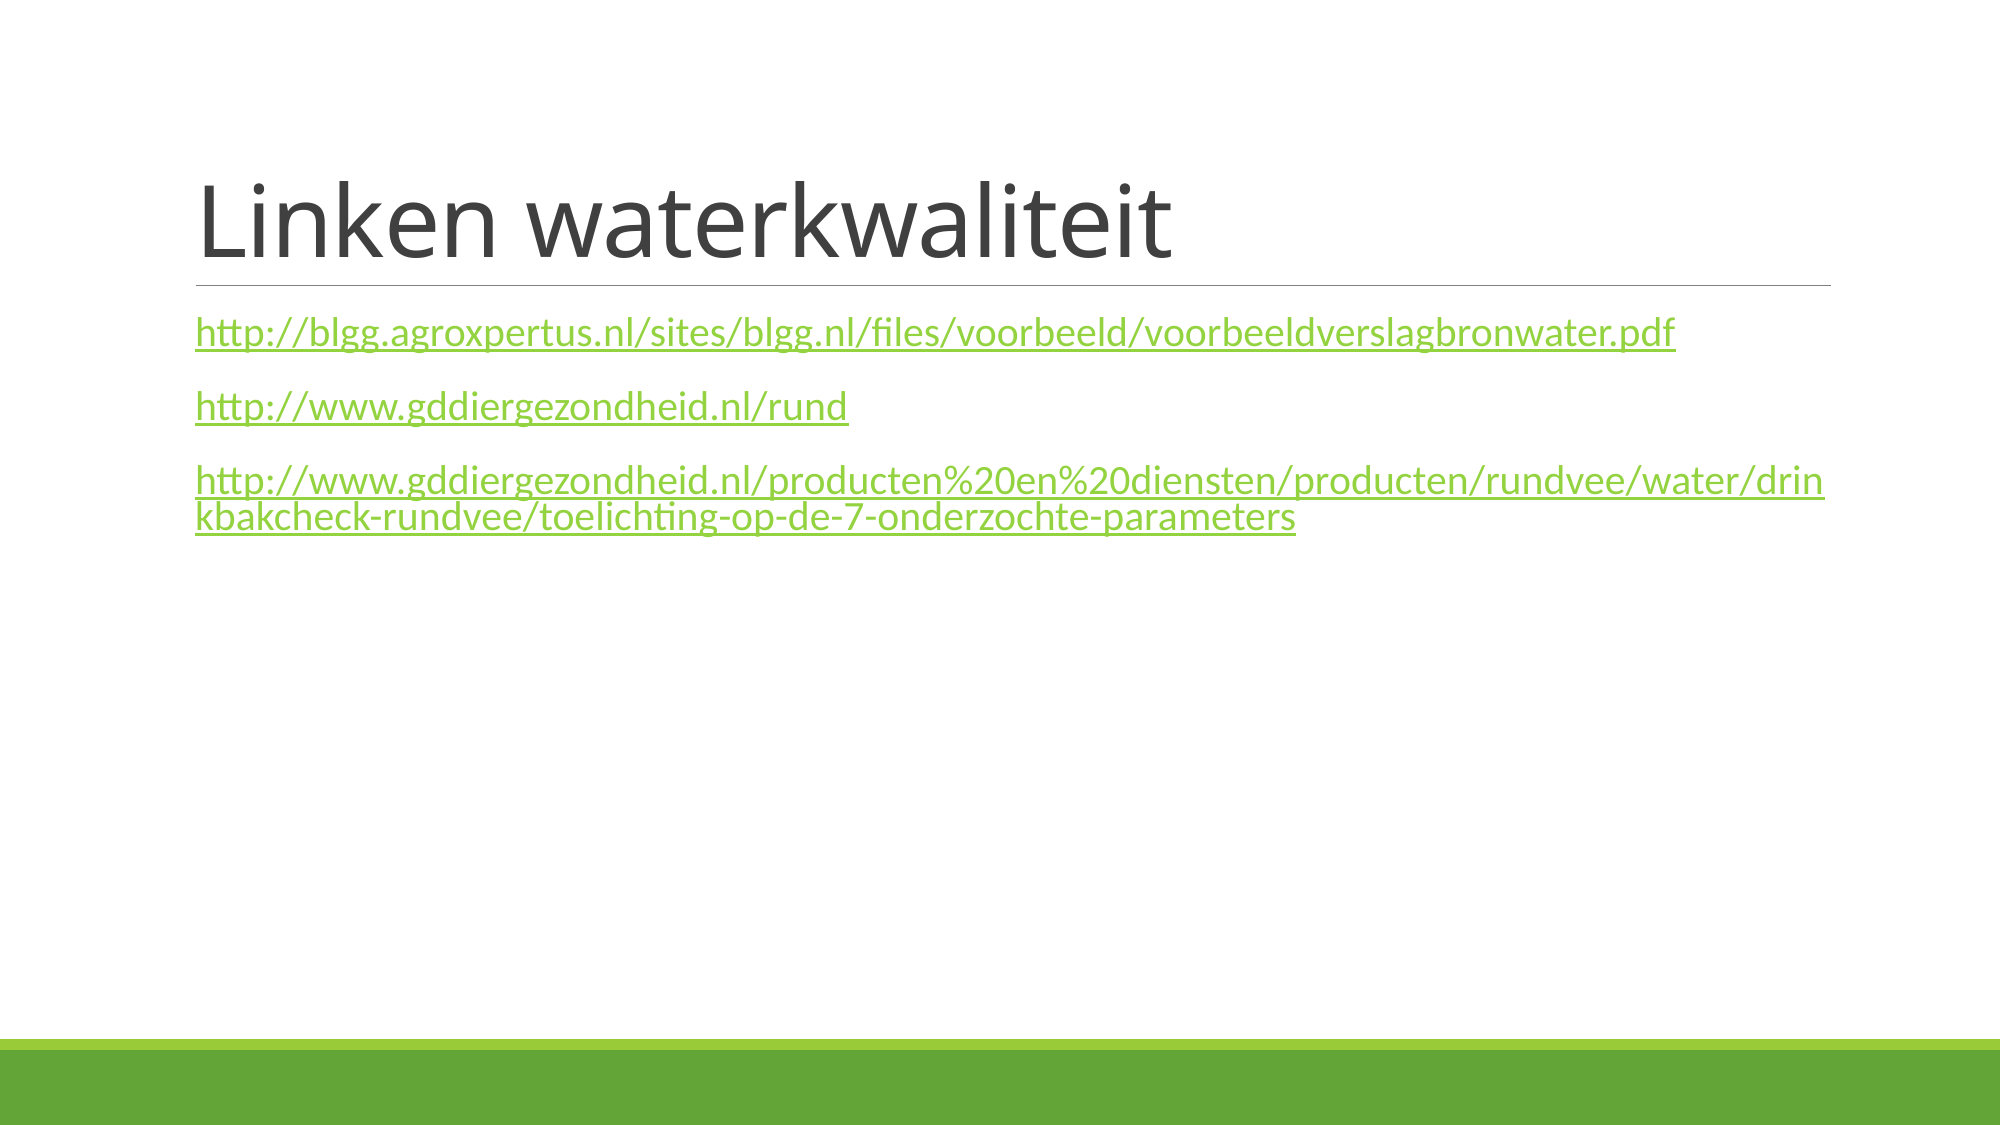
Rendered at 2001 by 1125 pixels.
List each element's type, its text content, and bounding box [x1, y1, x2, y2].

list http://blgg.agroxpertus.nl/sites/blgg.nl/files/voorbeeld/voorbeeldverslagbronwater.pdf http://www.gddiergezondheid.nl/rund http://www.gddiergezondheid.nl/producten%20en%20diensten/producten/rundvee/water/drinkbakcheck-rundvee/toelichting-op-de-7-onderzochte-parameters [180, 302, 1830, 963]
title Linken waterkwaliteit [180, 47, 1830, 285]
